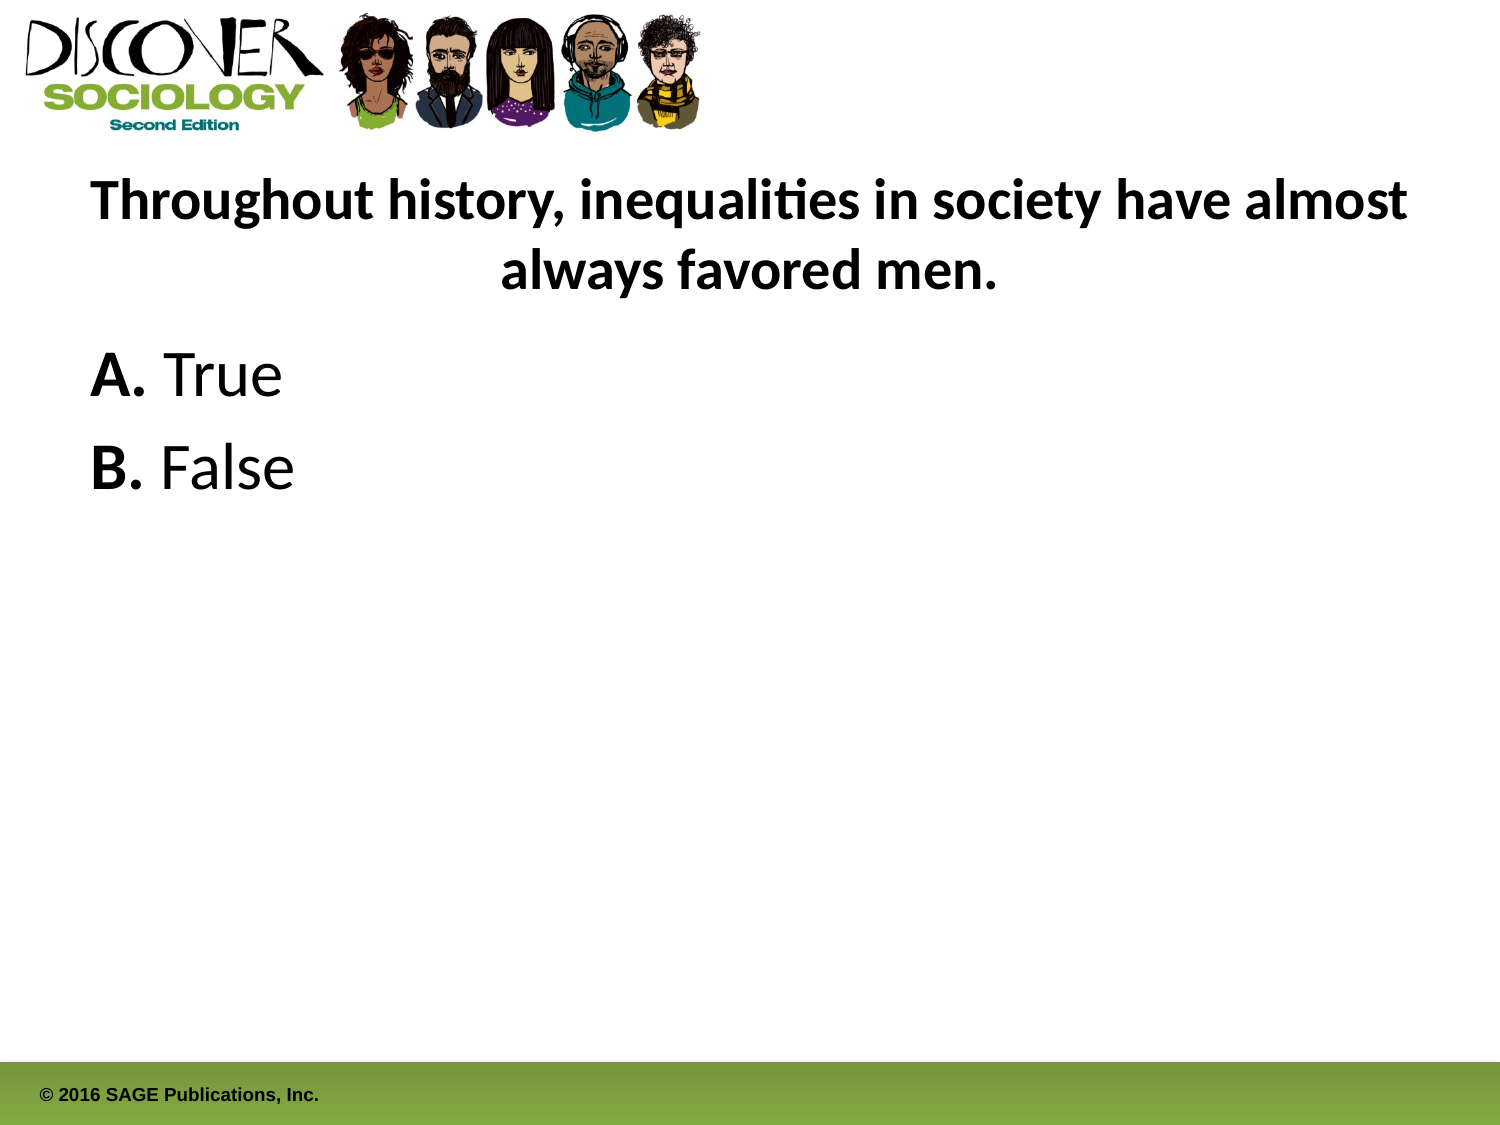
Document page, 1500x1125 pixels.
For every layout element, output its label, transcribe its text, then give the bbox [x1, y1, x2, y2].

picture [0, 0, 1500, 1062]
list A. True B. False [75, 322, 1425, 1065]
title Throughout history, inequalities in society have almost always favored men. [75, 137, 1425, 322]
